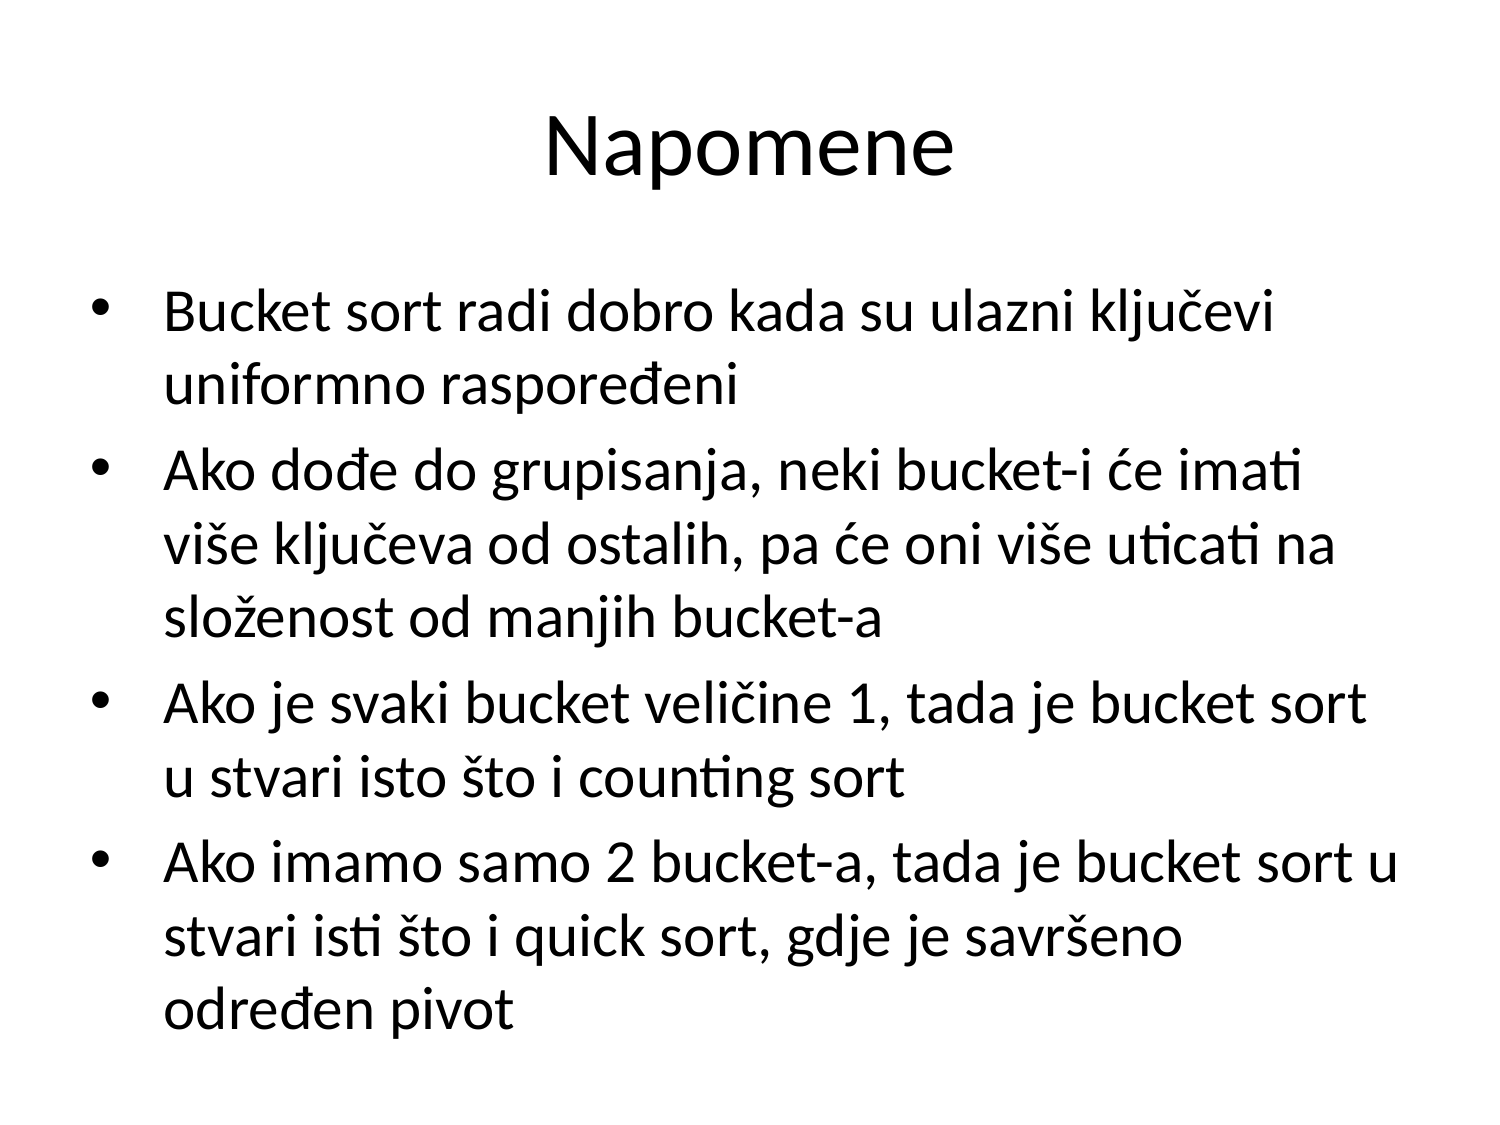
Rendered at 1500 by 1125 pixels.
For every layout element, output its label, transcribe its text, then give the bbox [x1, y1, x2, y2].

text_box Bucket sort radi dobro kada su ulazni ključevi uniformno raspoređeni Ako dođe do grupisanja, neki bucket-i će imati više ključeva od ostalih, pa će oni više uticati na složenost od manjih bucket-a Ako je svaki bucket veličine 1, tada je bucket sort u stvari isto što i counting sort Ako imamo samo 2 bucket-a, tada je bucket sort u stvari isti što i quick sort, gdje je savršeno određen pivot [75, 262, 1425, 1050]
text_box Napomene [75, 45, 1425, 233]
